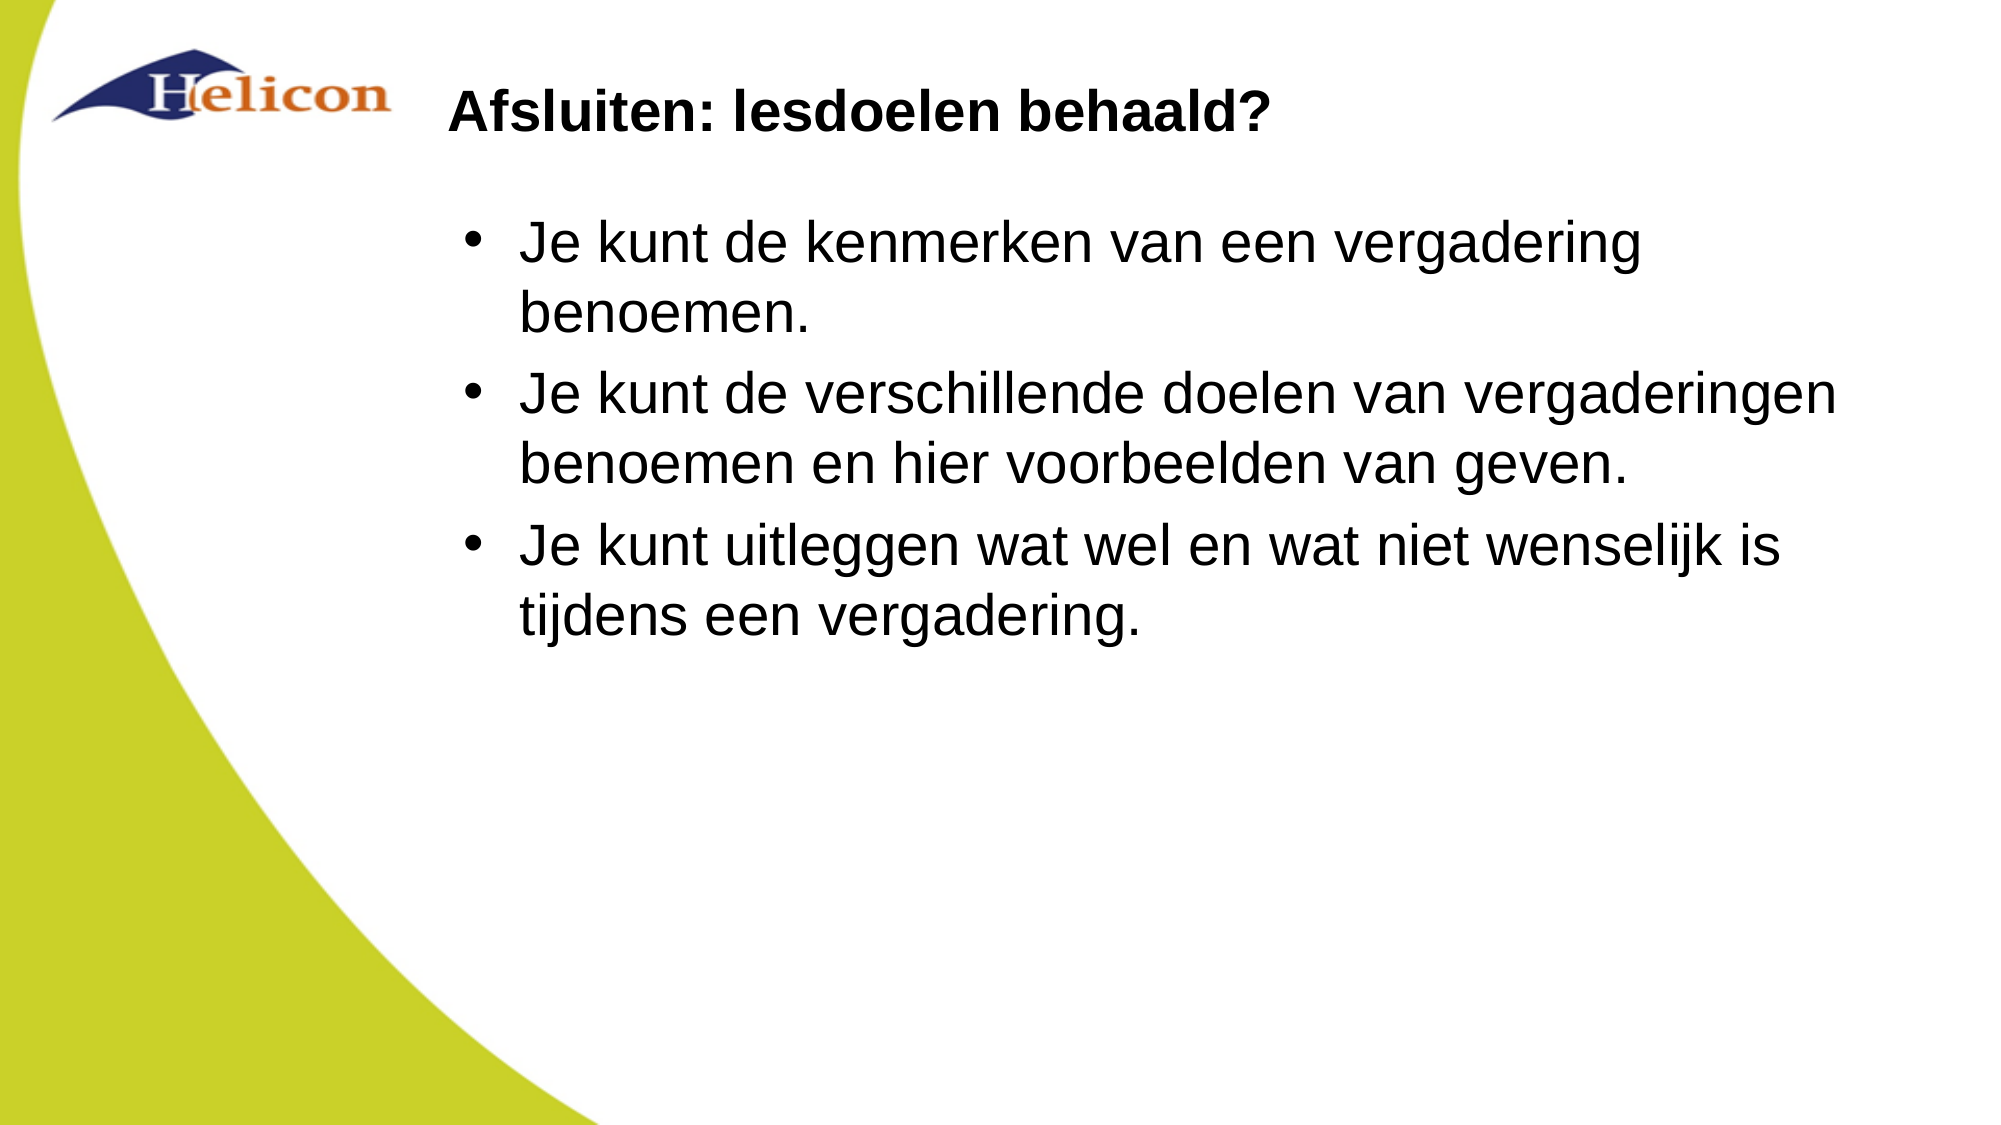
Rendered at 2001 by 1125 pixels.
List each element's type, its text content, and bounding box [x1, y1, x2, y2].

picture [0, 0, 2000, 1125]
title Afsluiten: lesdoelen behaald? [432, 54, 1887, 161]
list Je kunt de kenmerken van een vergadering benoemen. Je kunt de verschillende doelen van vergaderingen benoemen en hier voorbeelden van geven. Je kunt uitleggen wat wel en wat niet wenselijk is tijdens een vergadering. [448, 196, 1900, 1005]
